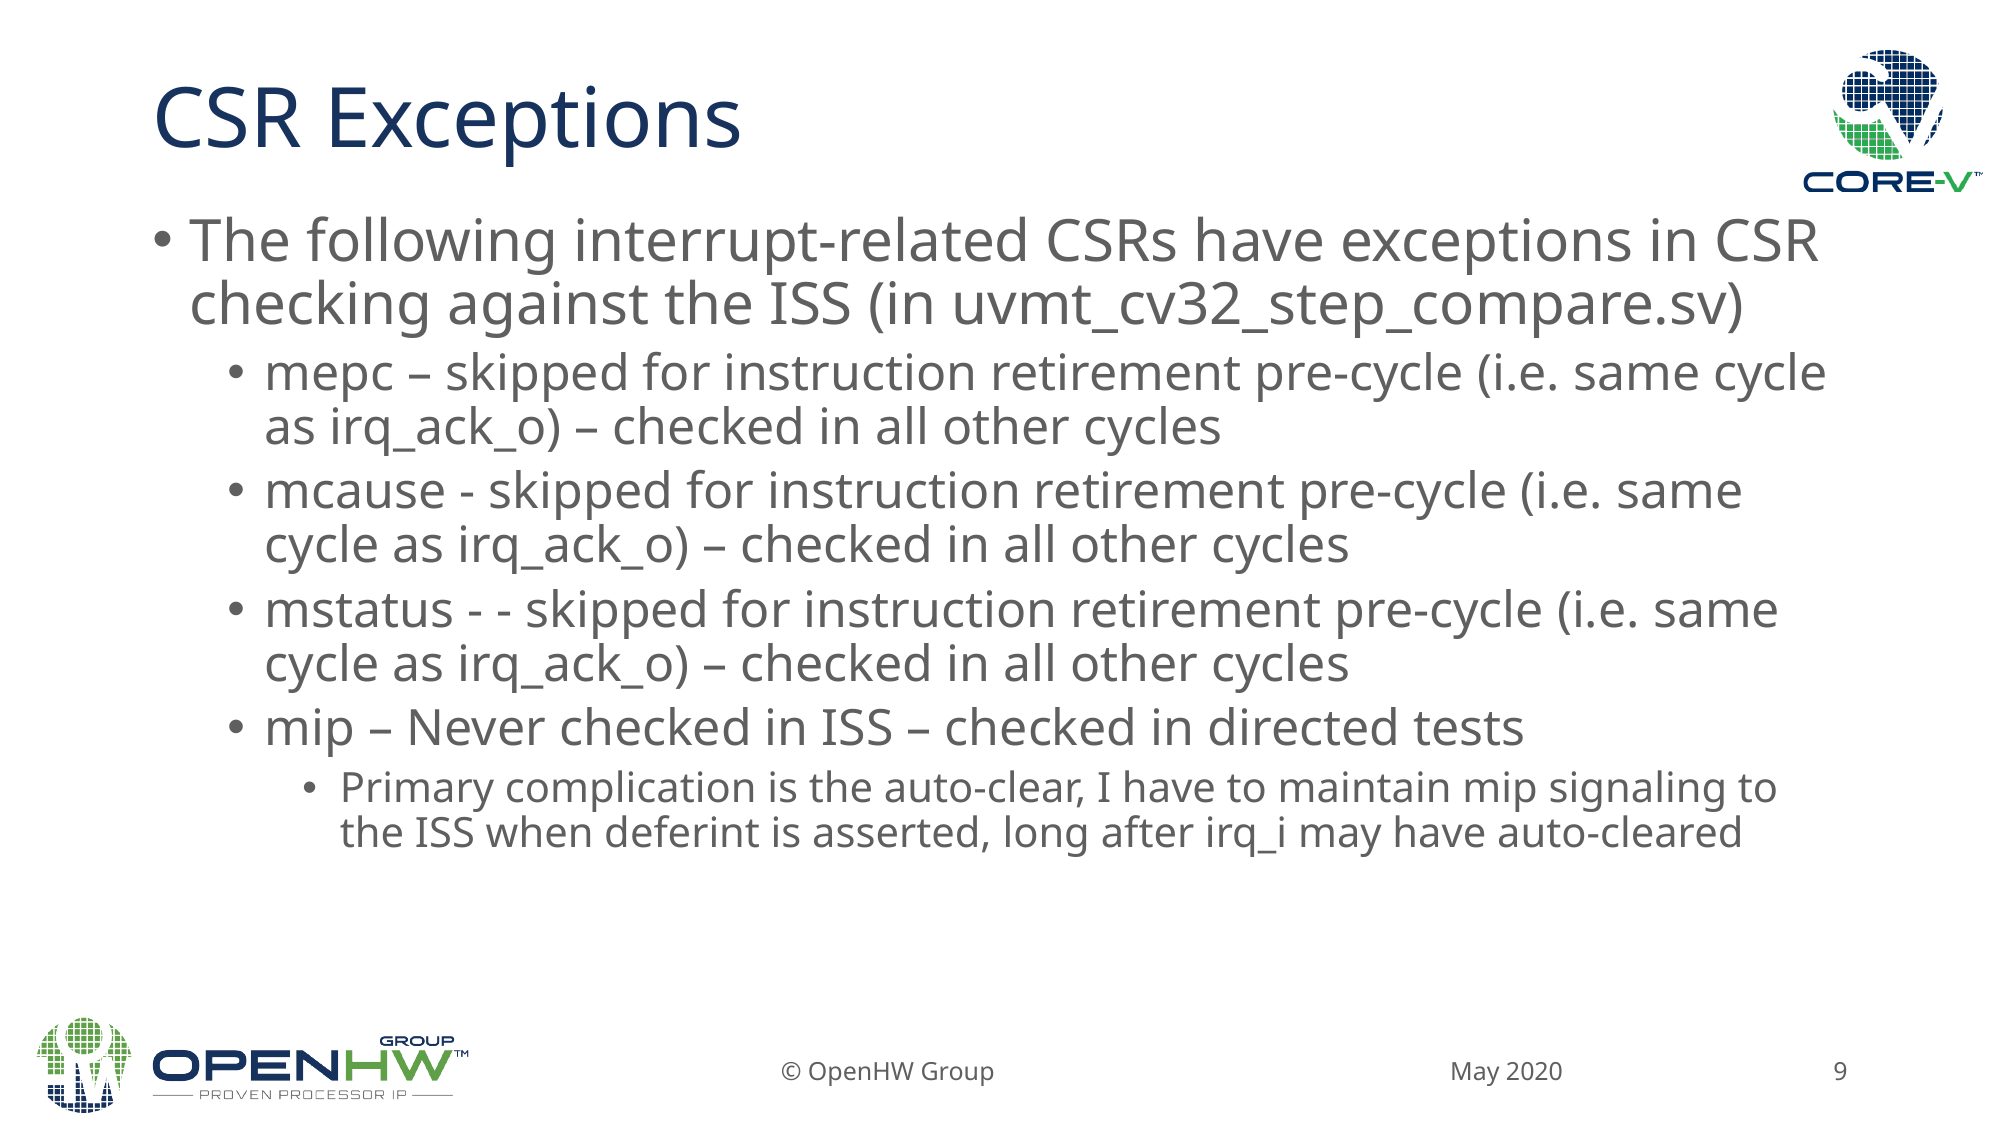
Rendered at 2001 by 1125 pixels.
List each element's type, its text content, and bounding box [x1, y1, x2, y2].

list The following interrupt-related CSRs have exceptions in CSR checking against the ISS (in uvmt_cv32_step_compare.sv) mepc – skipped for instruction retirement pre-cycle (i.e. same cycle as irq_ack_o) – checked in all other cycles mcause - skipped for instruction retirement pre-cycle (i.e. same cycle as irq_ack_o) – checked in all other cycles mstatus - - skipped for instruction retirement pre-cycle (i.e. same cycle as irq_ack_o) – checked in all other cycles mip – Never checked in ISS – checked in directed tests Primary complication is the auto-clear, I have to maintain mip signaling to the ISS when deferint is asserted, long after irq_i may have auto-cleared [137, 203, 1863, 1014]
title CSR Exceptions [137, 59, 1804, 181]
slide_number 9 [1782, 1042, 1863, 1103]
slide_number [1335, 1040, 1678, 1101]
footer © OpenHW Group [550, 1042, 1226, 1103]
picture [32, 1013, 473, 1117]
